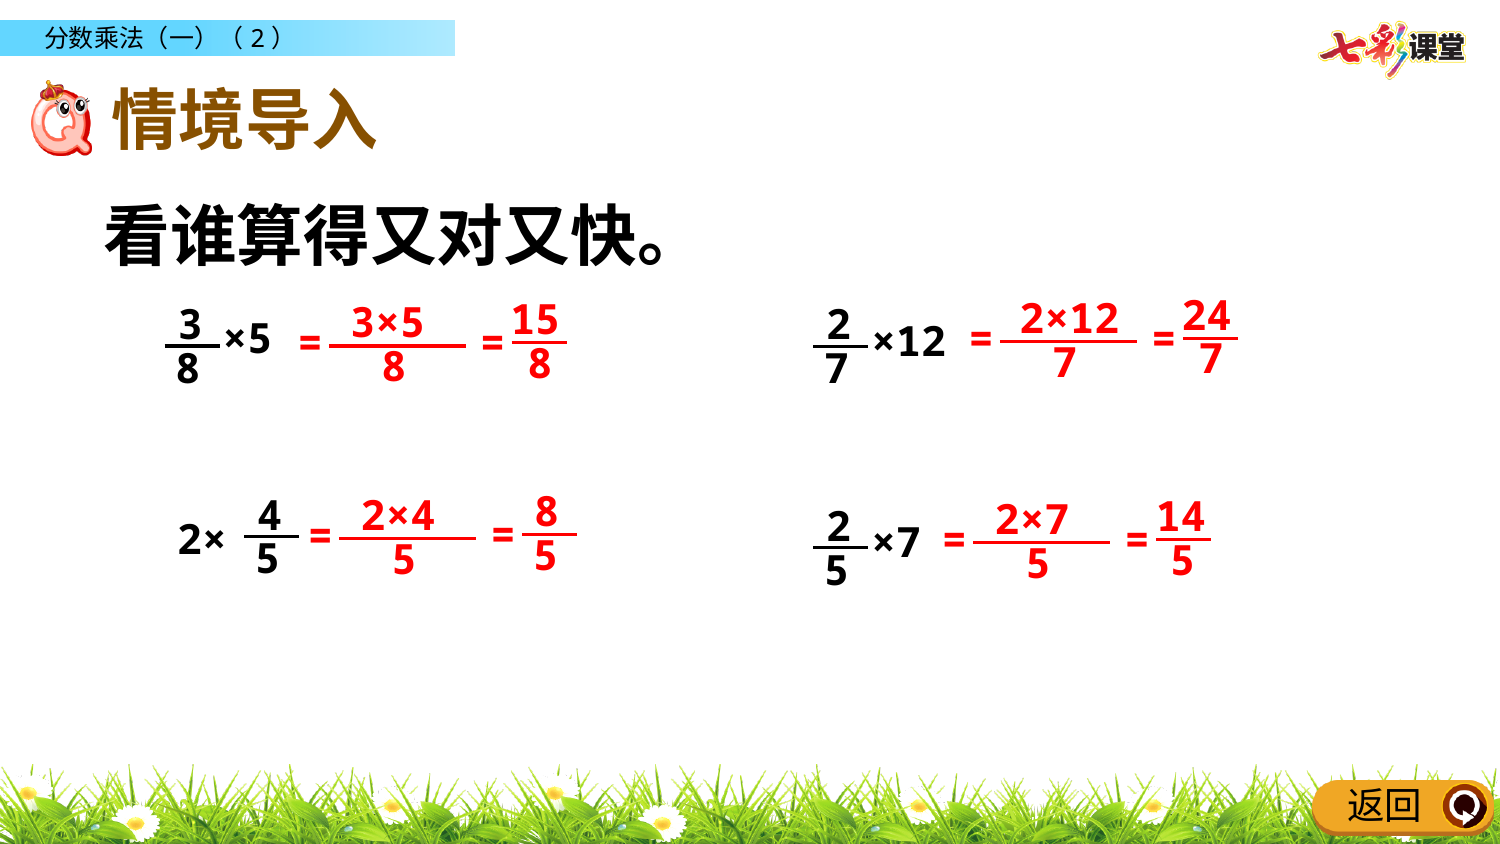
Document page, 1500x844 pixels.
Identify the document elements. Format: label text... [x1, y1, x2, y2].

text_box 情境导入 [100, 72, 404, 164]
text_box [926, 481, 1218, 596]
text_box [282, 284, 572, 399]
text_box 2× [162, 505, 236, 570]
picture [31, 80, 92, 156]
text_box ×12 [872, 307, 948, 373]
picture [0, 764, 1500, 844]
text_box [292, 477, 578, 591]
text_box ×7 [872, 508, 921, 574]
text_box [810, 491, 869, 602]
text_box ×5 [225, 303, 277, 369]
picture [1316, 20, 1468, 80]
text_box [241, 480, 288, 591]
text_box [810, 290, 869, 401]
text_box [162, 289, 220, 400]
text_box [953, 280, 1244, 395]
text_box 看谁算得又对又快。 [88, 161, 727, 281]
